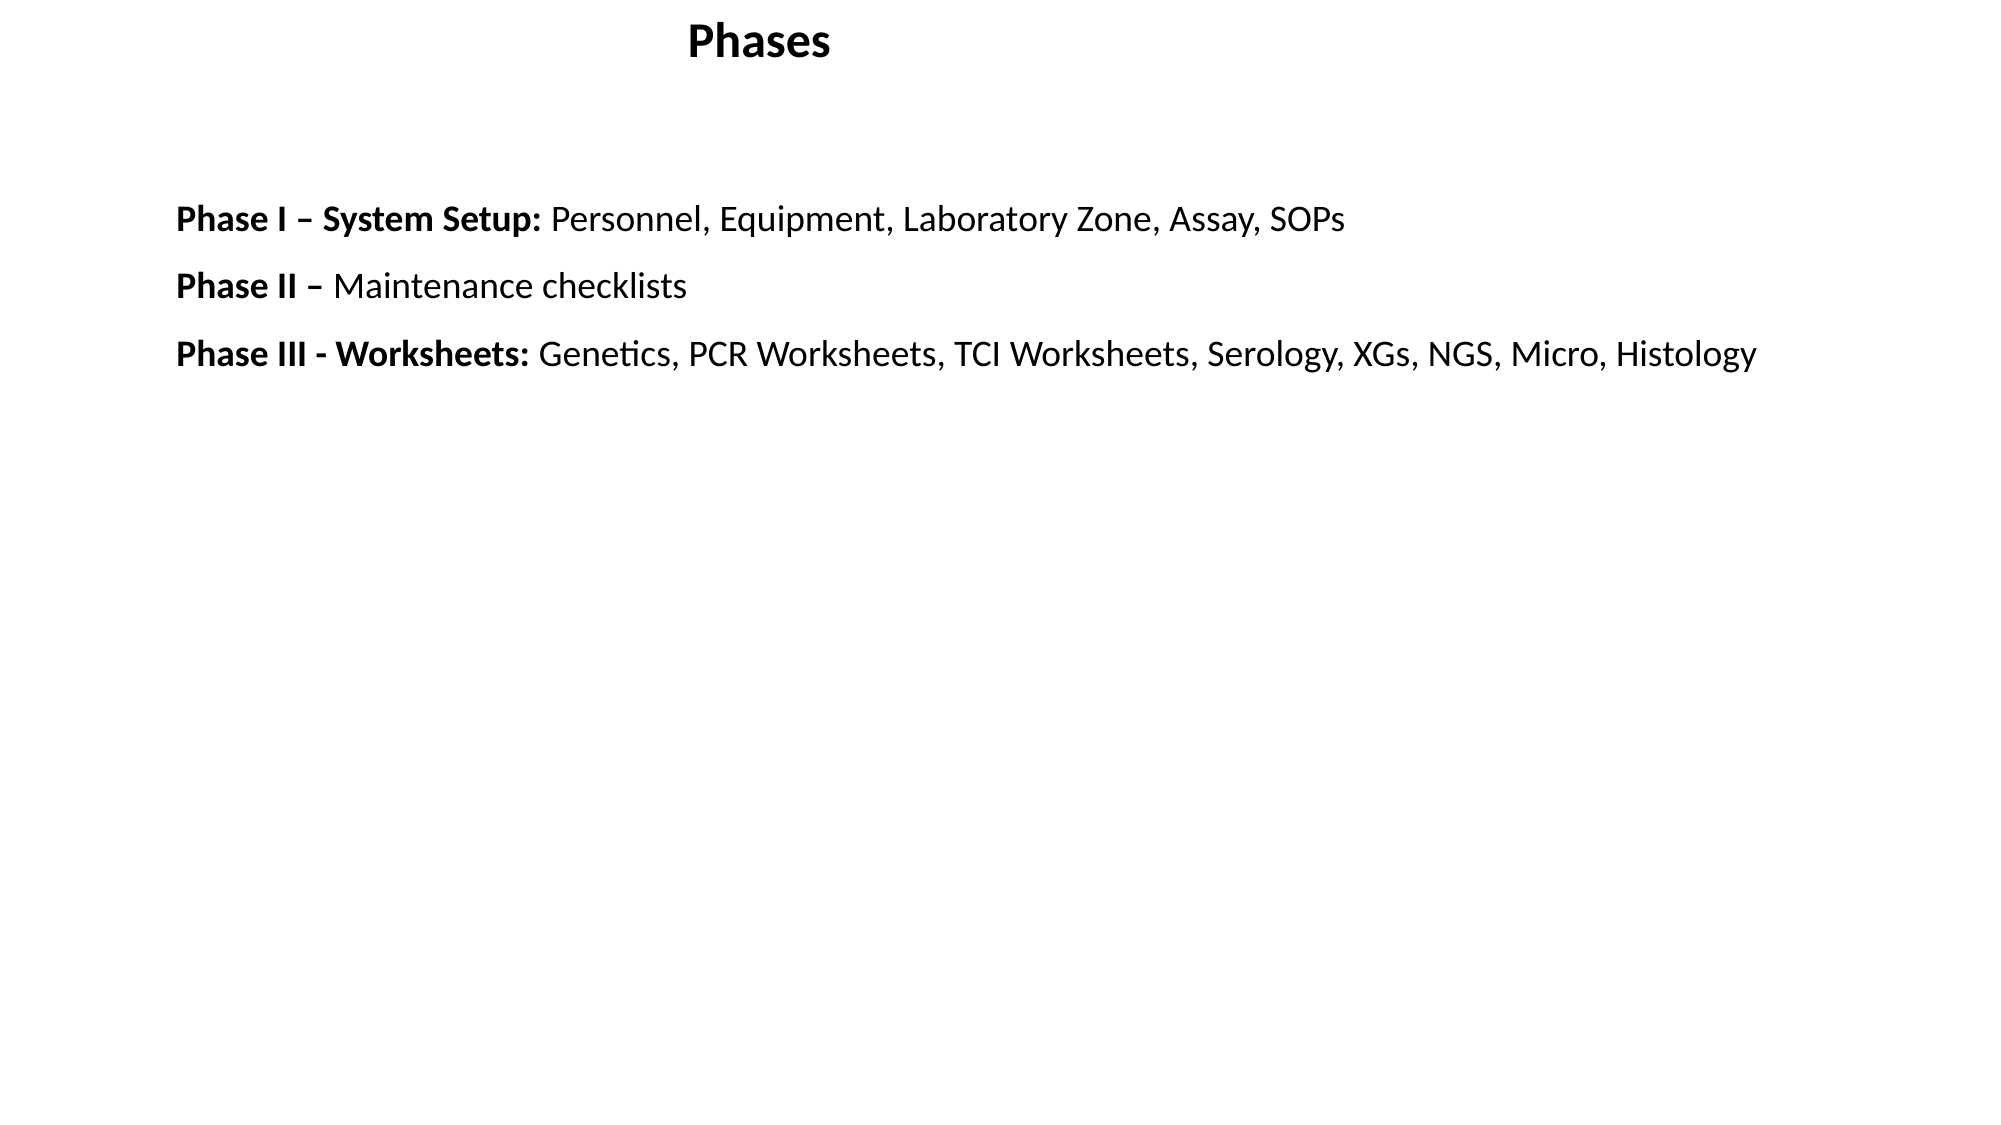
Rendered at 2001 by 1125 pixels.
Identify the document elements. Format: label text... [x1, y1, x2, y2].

text_box Phases [673, 0, 847, 75]
text_box Phase I – System Setup: Personnel, Equipment, Laboratory Zone, Assay, SOPs Phase II – Maintenance checklists Phase III - Worksheets: Genetics, PCR Worksheets, TCI Worksheets, Serology, XGs, NGS, Micro, Histology [161, 163, 1774, 854]
